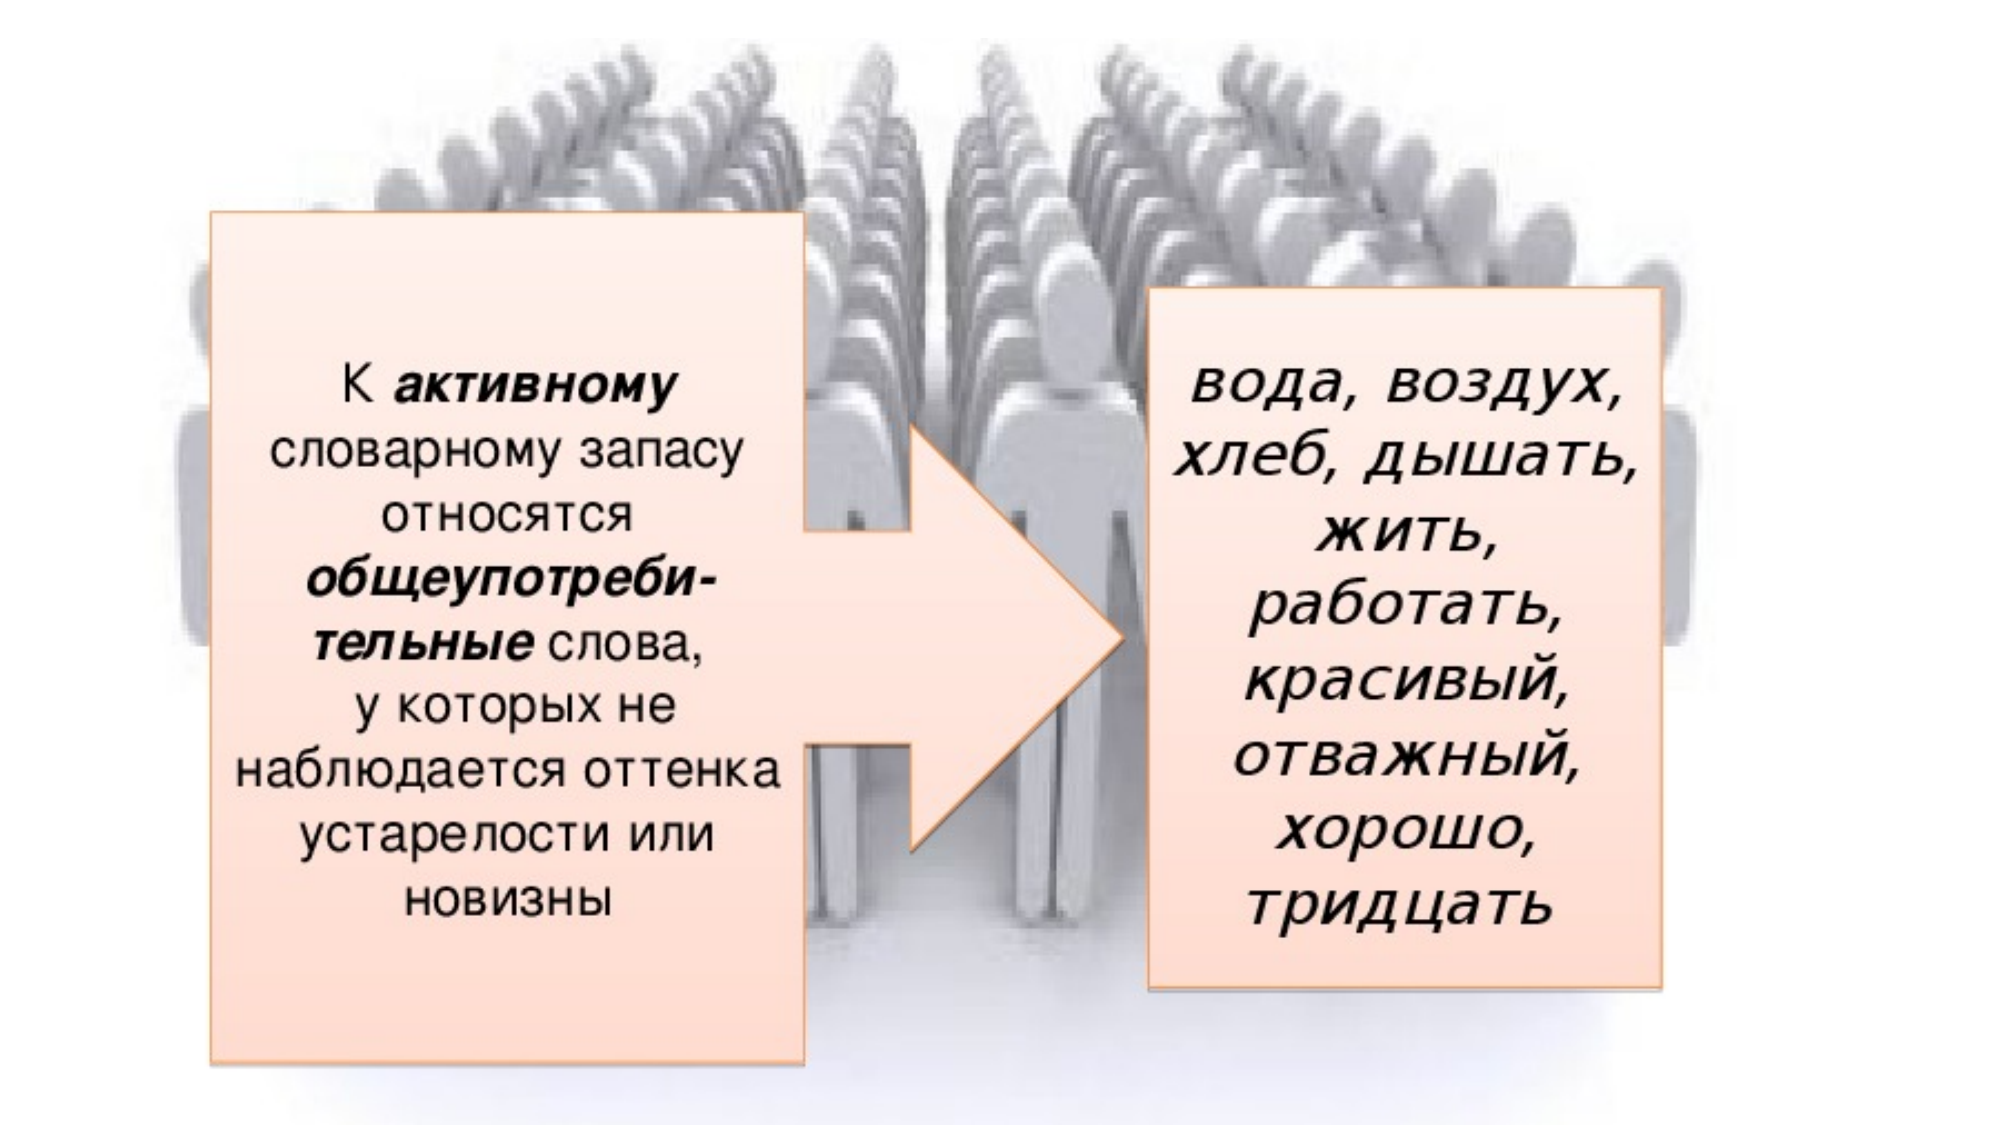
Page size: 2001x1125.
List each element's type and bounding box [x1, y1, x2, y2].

picture [137, 38, 1737, 1125]
